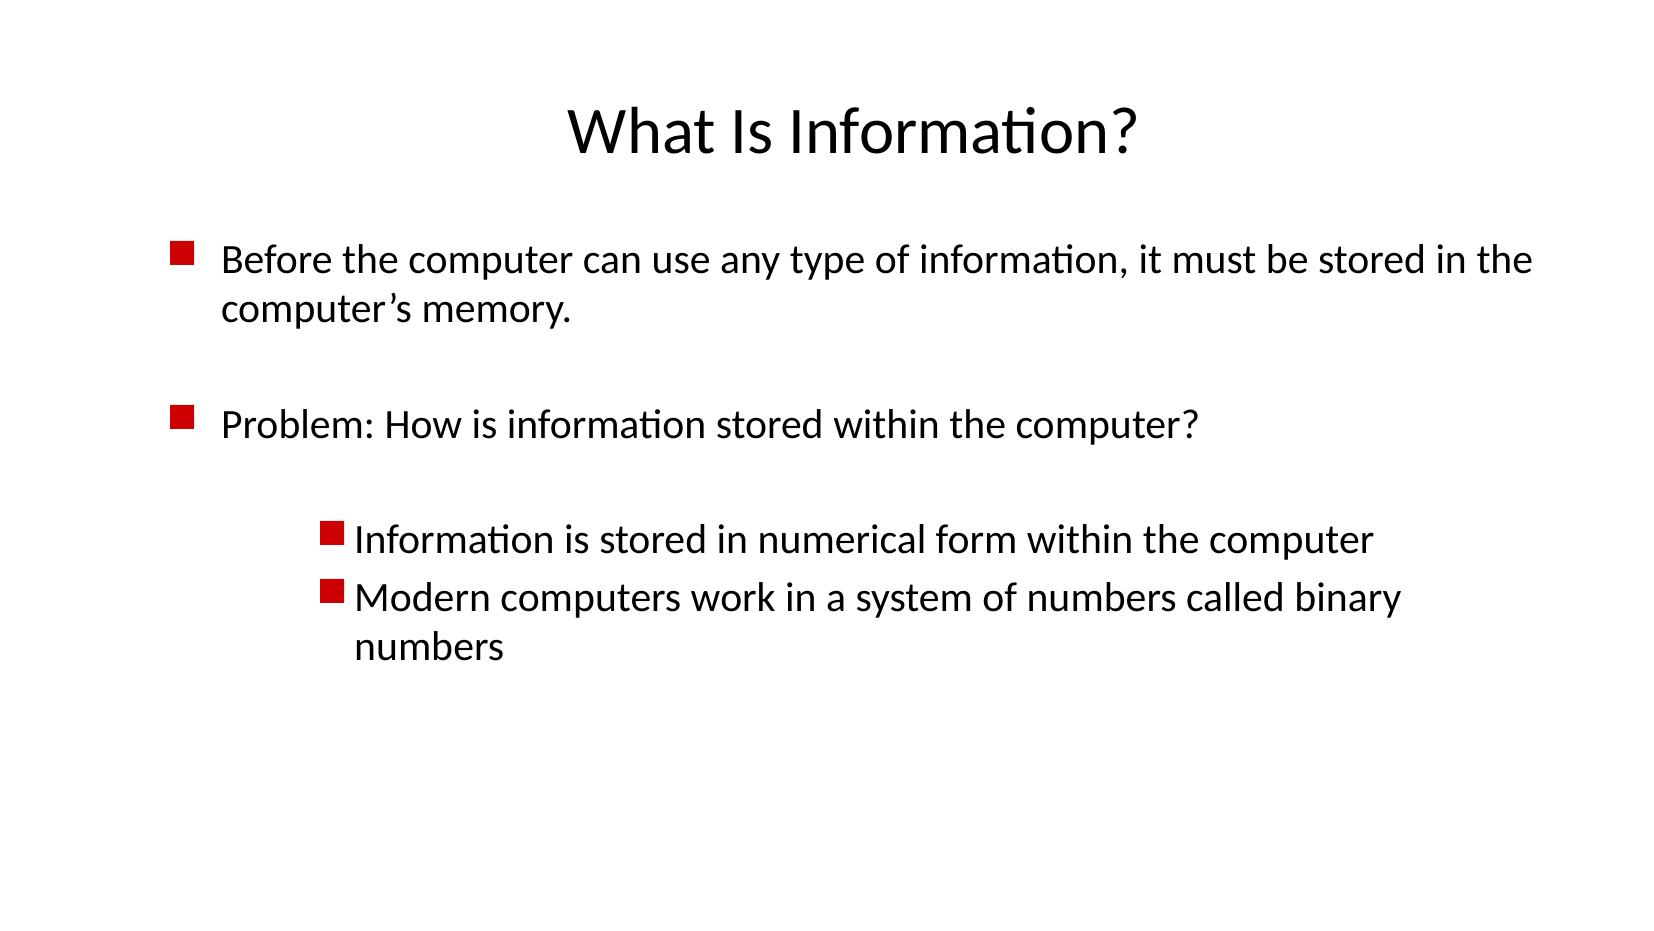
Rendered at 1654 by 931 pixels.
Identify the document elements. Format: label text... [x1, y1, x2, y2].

title What Is Information? [151, 51, 1557, 166]
list Before the computer can use any type of information, it must be stored in the computer’s memory. Problem: How is information stored within the computer? Information is stored in numerical form within the computer Modern computers work in a system of numbers called binary numbers [151, 227, 1571, 817]
